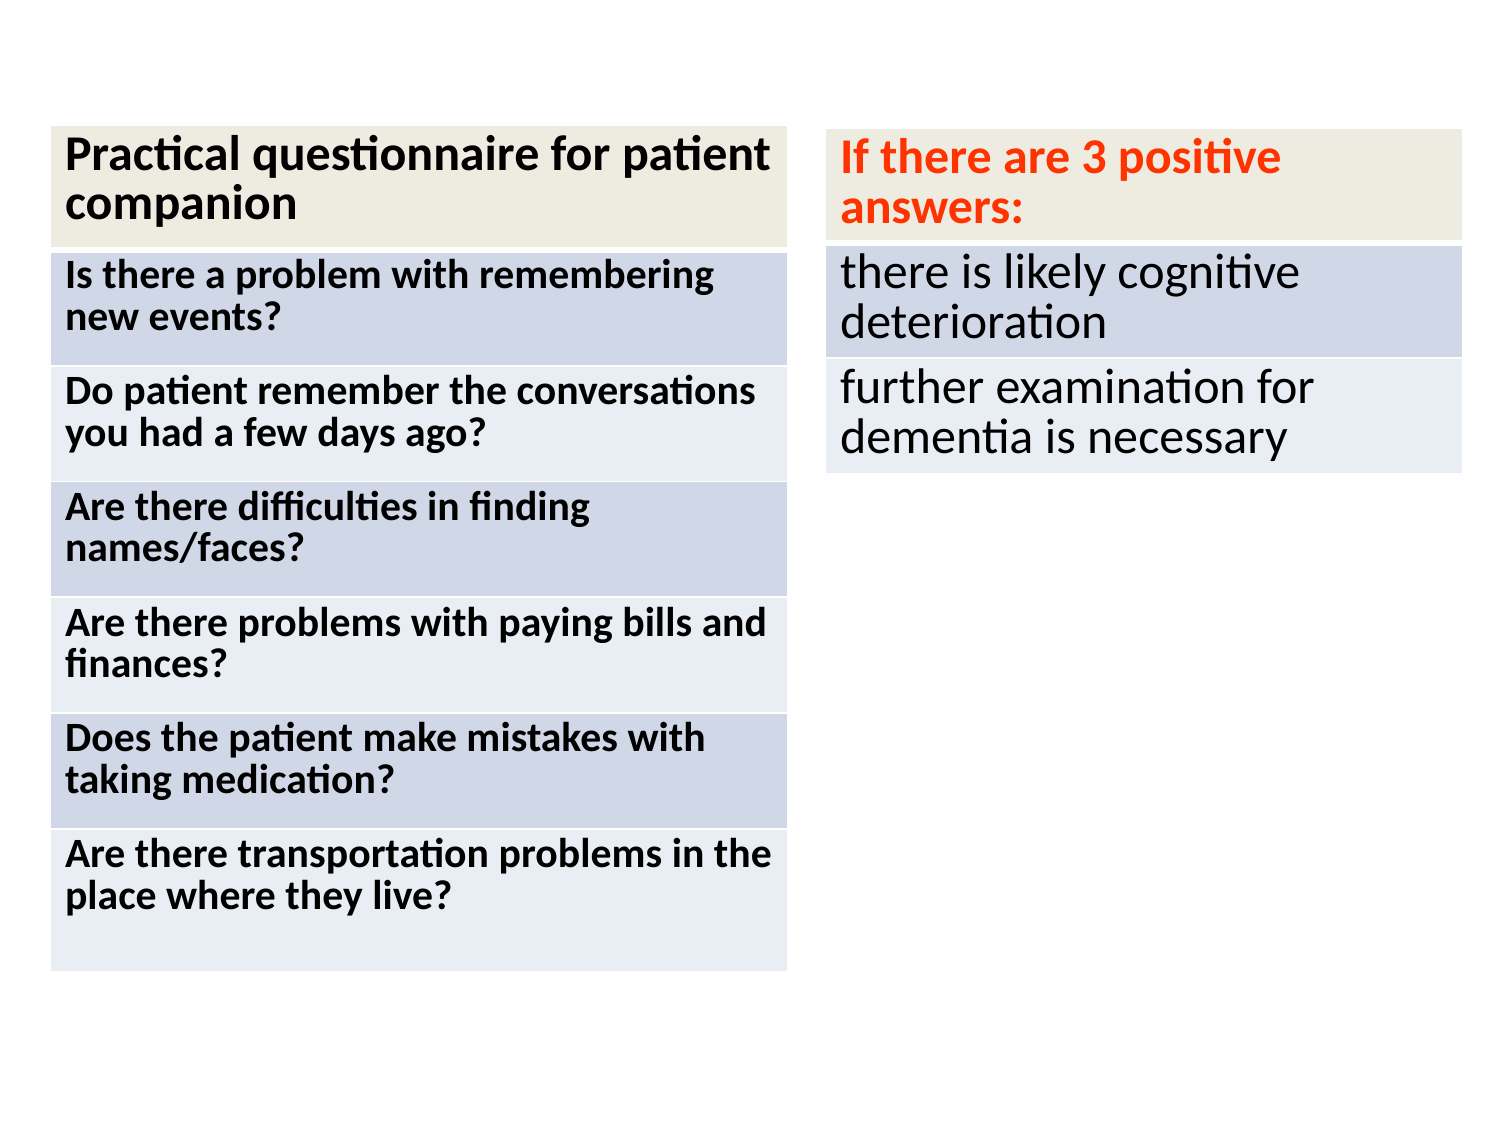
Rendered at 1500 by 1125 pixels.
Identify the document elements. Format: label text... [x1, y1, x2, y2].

table_header If there are 3 positive answers: [826, 129, 1462, 240]
table_cell Does the patient make mistakes with taking medication? [51, 714, 787, 828]
table_cell Is there a problem with remembering new events? [51, 253, 787, 365]
table_cell further examination for dementia is necessary [826, 359, 1462, 473]
table_cell Are there transportation problems in the place where they live? [51, 830, 787, 971]
table_header Practical questionnaire for patient companion [51, 126, 787, 247]
table_cell Are there problems with paying bills and finances? [51, 598, 787, 712]
table_cell Do patient remember the conversations you had a few days ago? [51, 367, 787, 481]
table_cell Are there difficulties in finding names/faces? [51, 482, 787, 596]
table_cell there is likely cognitive deterioration [826, 246, 1462, 357]
title [75, 0, 1425, 188]
